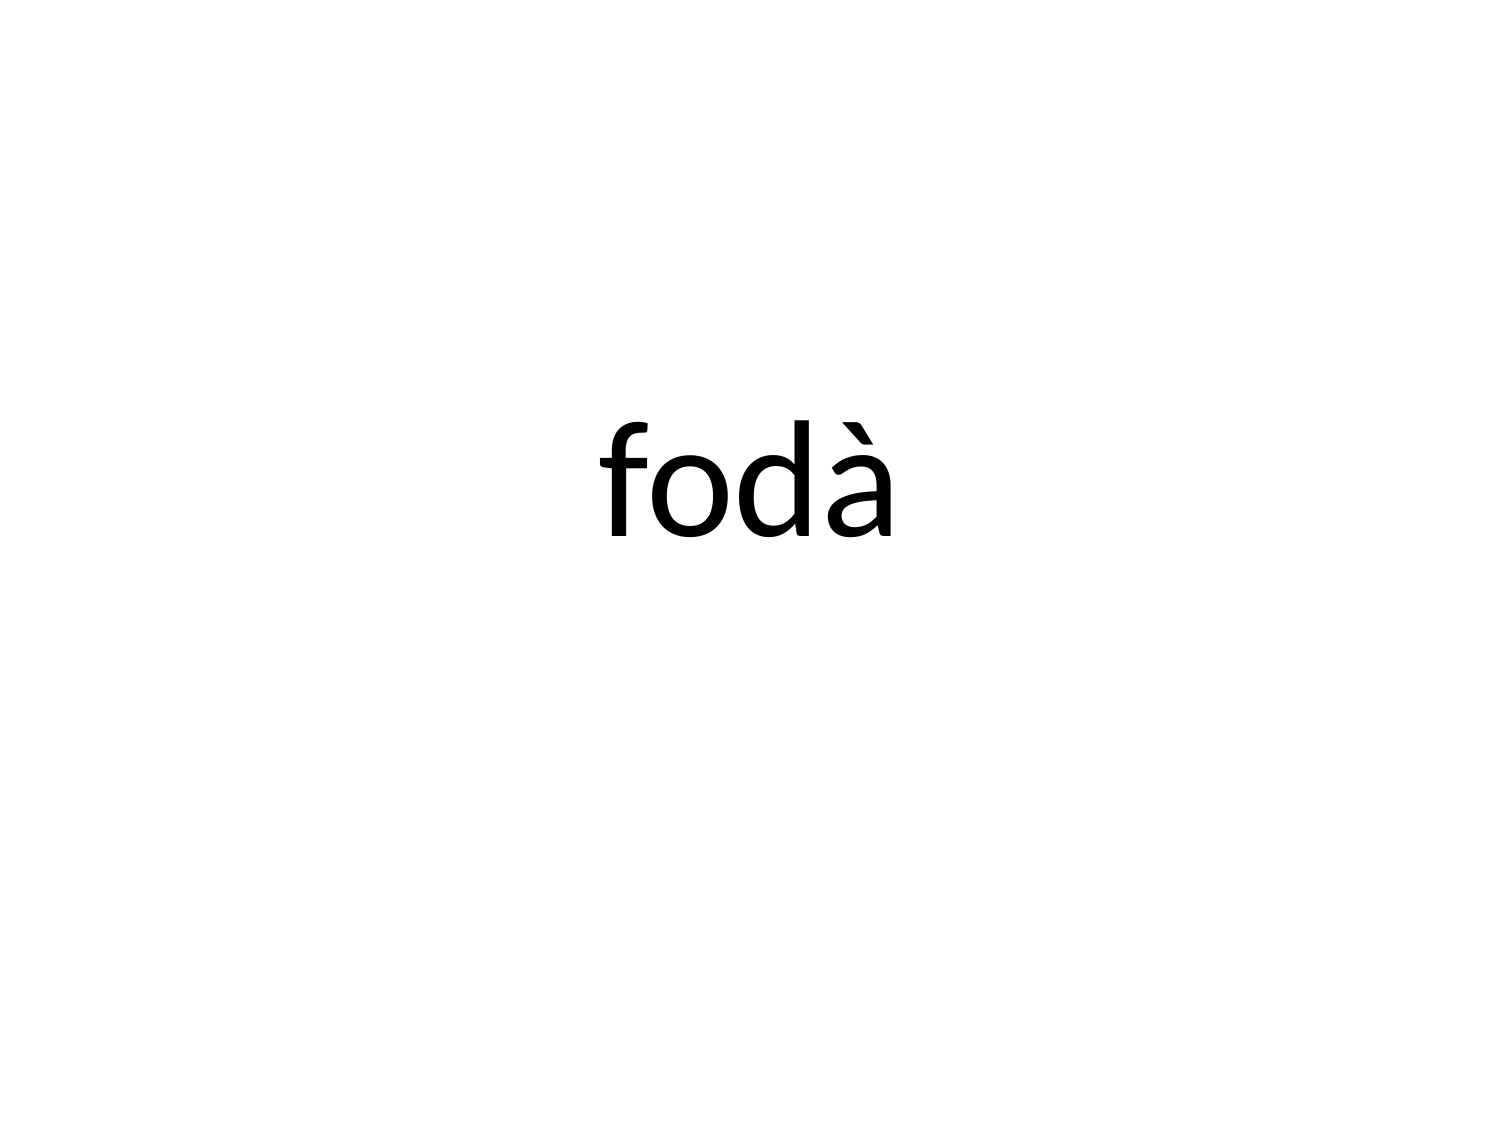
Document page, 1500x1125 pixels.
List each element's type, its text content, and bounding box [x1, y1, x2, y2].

title fodà [112, 349, 1388, 591]
